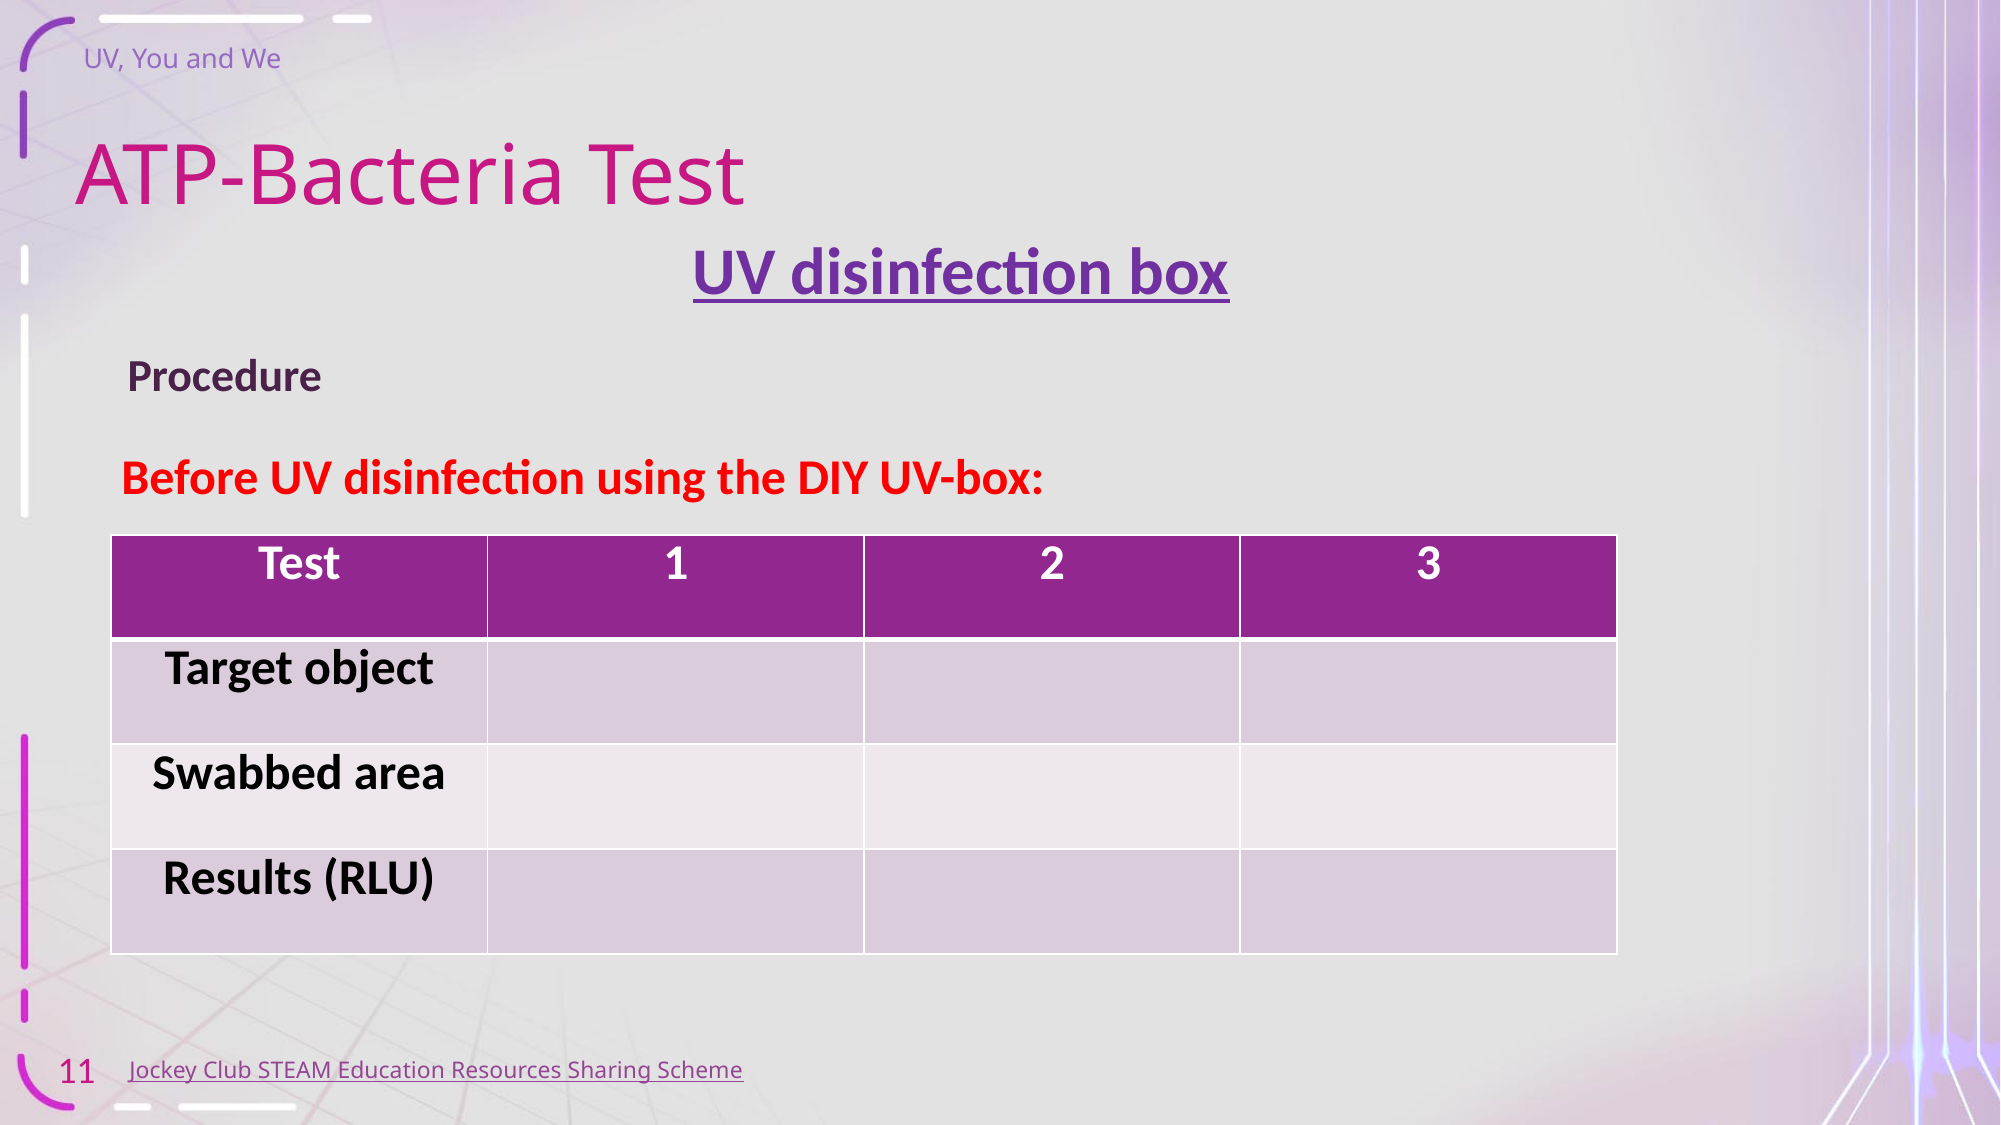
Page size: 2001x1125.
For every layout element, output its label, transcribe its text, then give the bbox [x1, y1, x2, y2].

table_cell [488, 642, 863, 743]
table_cell [1241, 850, 1616, 953]
table_cell Swabbed area [112, 745, 487, 848]
table_cell [865, 850, 1239, 953]
table_cell Results (RLU) [112, 850, 487, 953]
text_box Before UV disinfection using the DIY UV-box: [106, 437, 1060, 512]
text_box UV disinfection box [678, 220, 1246, 316]
title ATP-Bacteria Test [61, 63, 1571, 279]
picture [0, 0, 2001, 1125]
table_cell [865, 642, 1239, 743]
table_cell [865, 745, 1239, 848]
table_header 3 [1241, 536, 1616, 637]
text_box Procedure [112, 338, 337, 409]
table_header 1 [488, 536, 863, 637]
table_cell [488, 850, 863, 953]
table_header Test [112, 536, 487, 637]
table_cell [1241, 745, 1616, 848]
table_header 2 [865, 536, 1239, 637]
table_cell [1241, 642, 1616, 743]
table_cell Target object [112, 642, 487, 743]
table_cell [488, 745, 863, 848]
